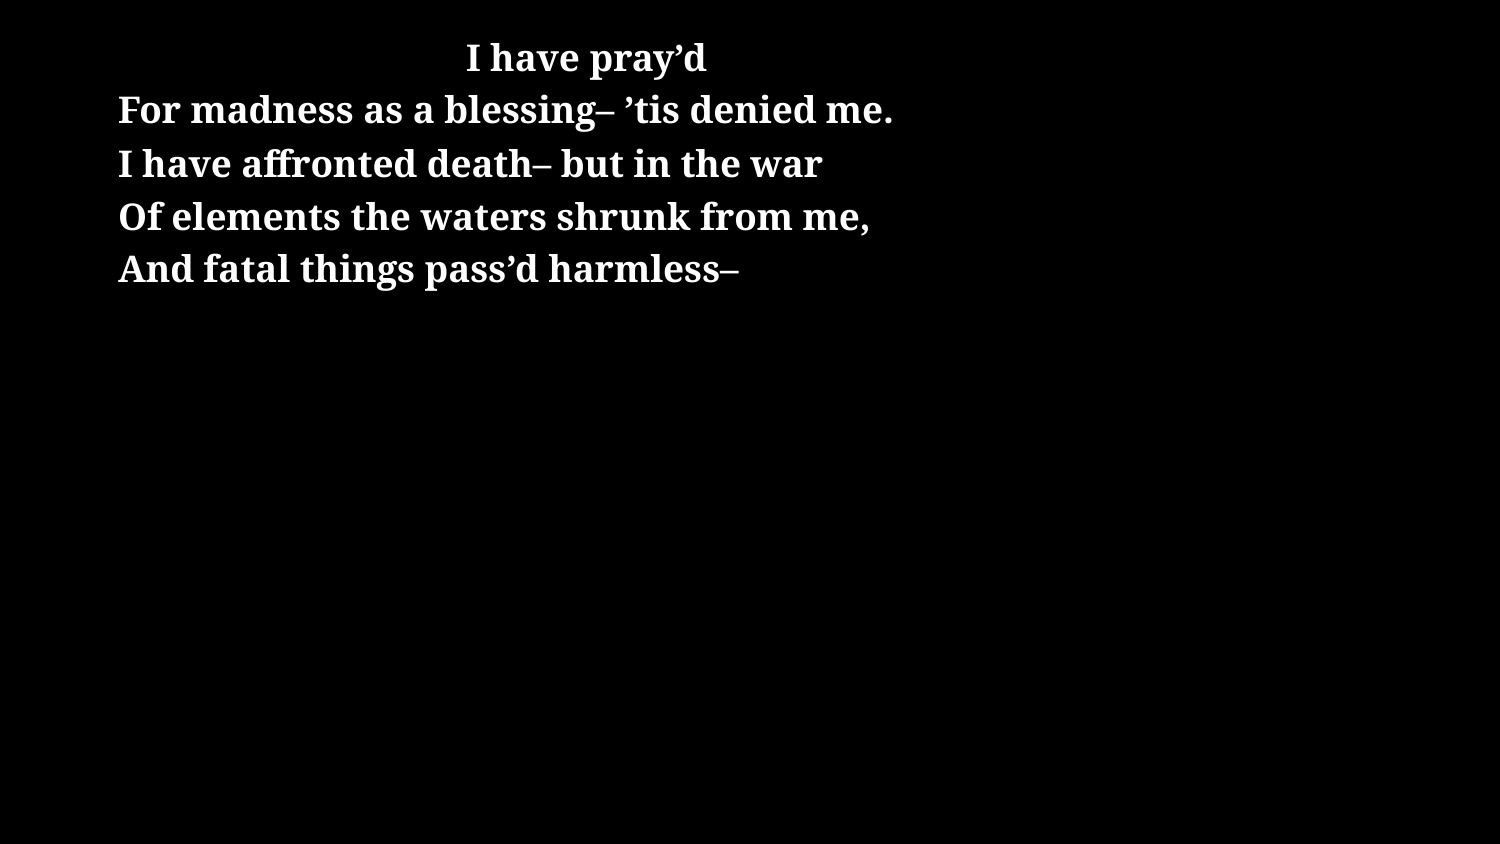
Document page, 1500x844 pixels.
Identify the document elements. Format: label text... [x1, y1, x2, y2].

title I have pray’d For madness as a blessing– ’tis denied me. I have affronted death– but in the war Of elements the waters shrunk from me, And fatal things pass’d harmless– [103, 17, 1397, 299]
